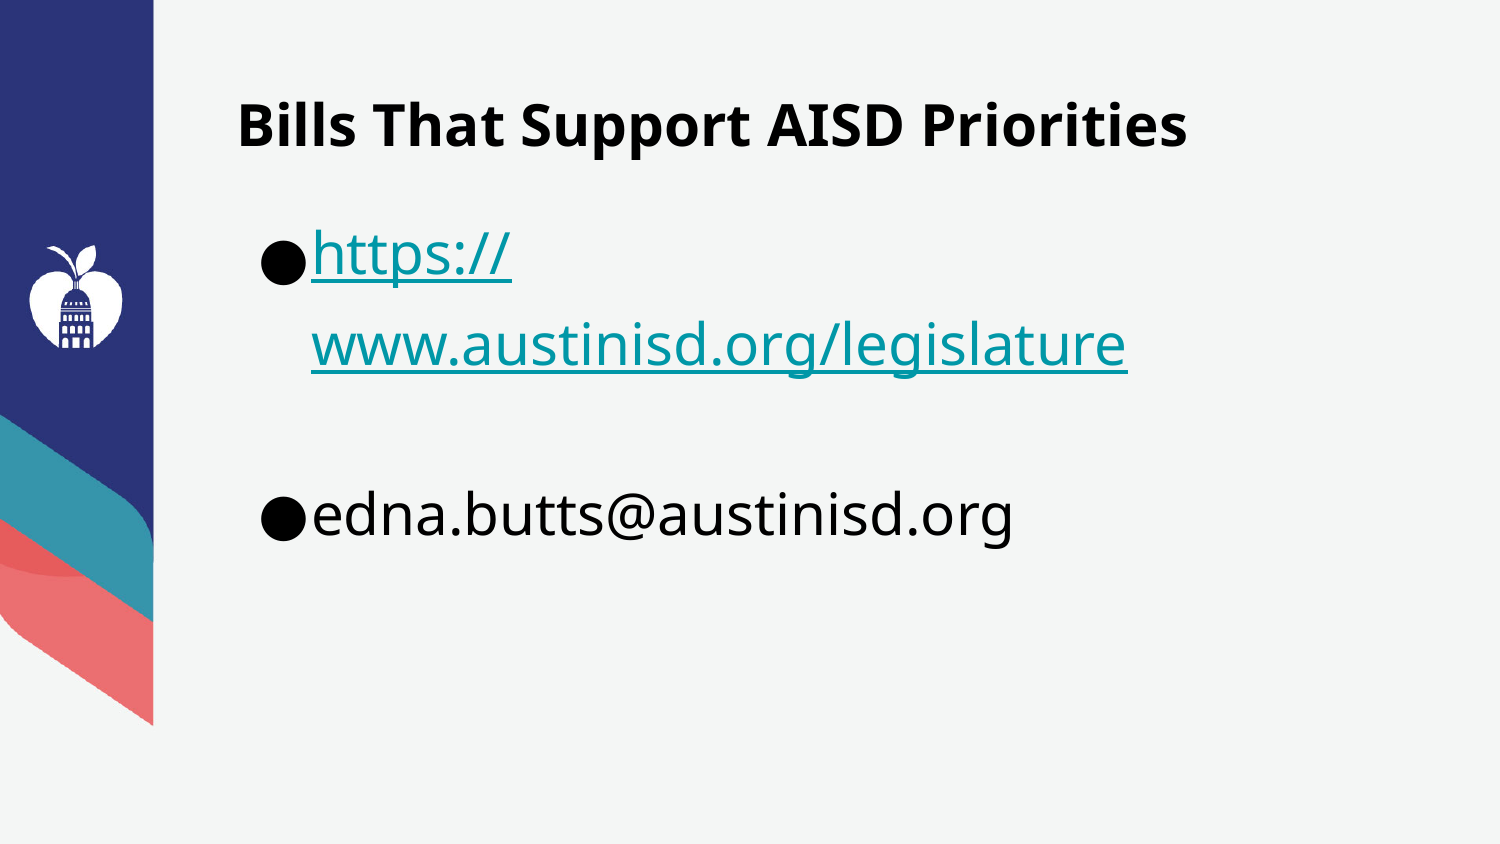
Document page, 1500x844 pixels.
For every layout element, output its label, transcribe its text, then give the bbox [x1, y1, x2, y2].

list https://www.austinisd.org/legislature edna.butts@austinisd.org [221, 189, 1286, 750]
picture [0, 0, 1500, 844]
title Bills That Support AISD Priorities [221, 72, 1449, 167]
